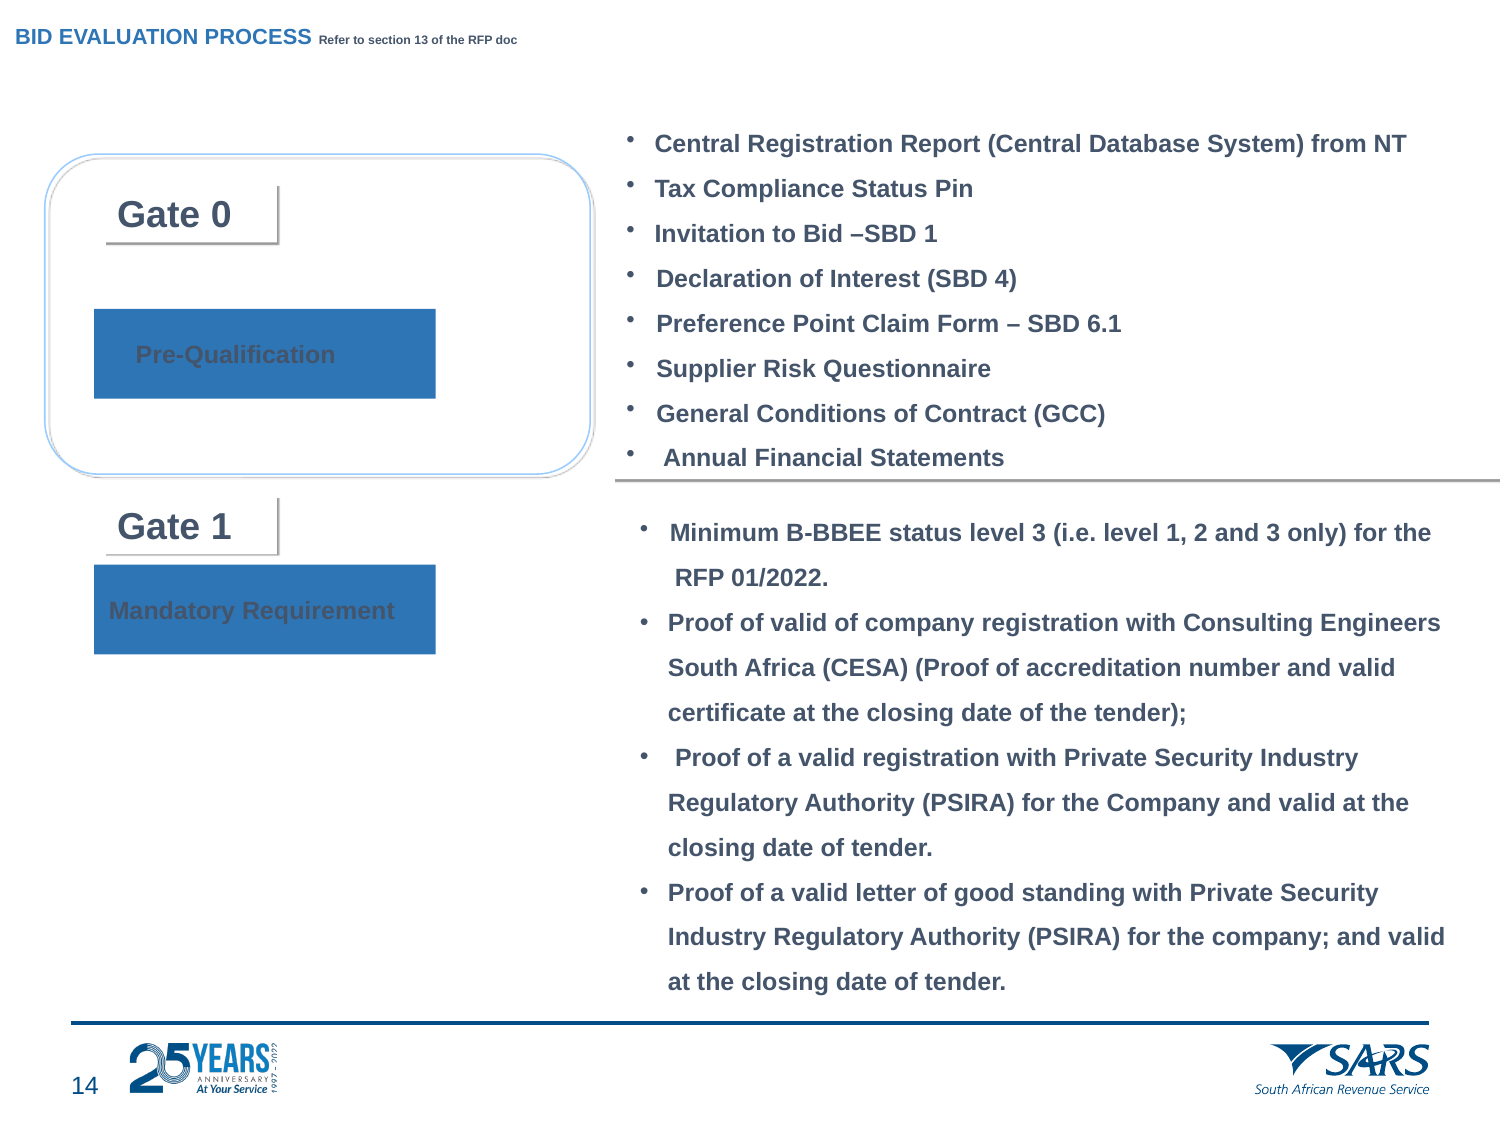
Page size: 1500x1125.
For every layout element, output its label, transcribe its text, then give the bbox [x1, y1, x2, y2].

text_box Gate 0 [102, 182, 277, 243]
slide_number 13 [56, 1054, 394, 1115]
text_box Pre-Qualification [94, 308, 436, 399]
text_box [44, 154, 591, 475]
title BID EVALUATION PROCESS Refer to section 13 of the RFP doc [0, 18, 1500, 106]
text_box Mandatory Requirement [94, 564, 436, 655]
text_box Central Registration Report (Central Database System) from NT Tax Compliance Status Pin Invitation to Bid –SBD 1 Declaration of Interest (SBD 4) Preference Point Claim Form – SBD 6.1 Supplier Risk Questionnaire General Conditions of Contract (GCC) Annual Financial Statements [611, 105, 1500, 480]
text_box Minimum B-BBEE status level 3 (i.e. level 1, 2 and 3 only) for the RFP 01/2022. Proof of valid of company registration with Consulting Engineers South Africa (CESA) (Proof of accreditation number and valid certificate at the closing date of the tender); Proof of a valid registration with Private Security Industry Regulatory Authority (PSIRA) for the Company and valid at the closing date of tender. Proof of a valid letter of good standing with Private Security Industry Regulatory Authority (PSIRA) for the company; and valid at the closing date of tender. [625, 494, 1486, 1003]
text_box Gate 1 [102, 494, 277, 555]
